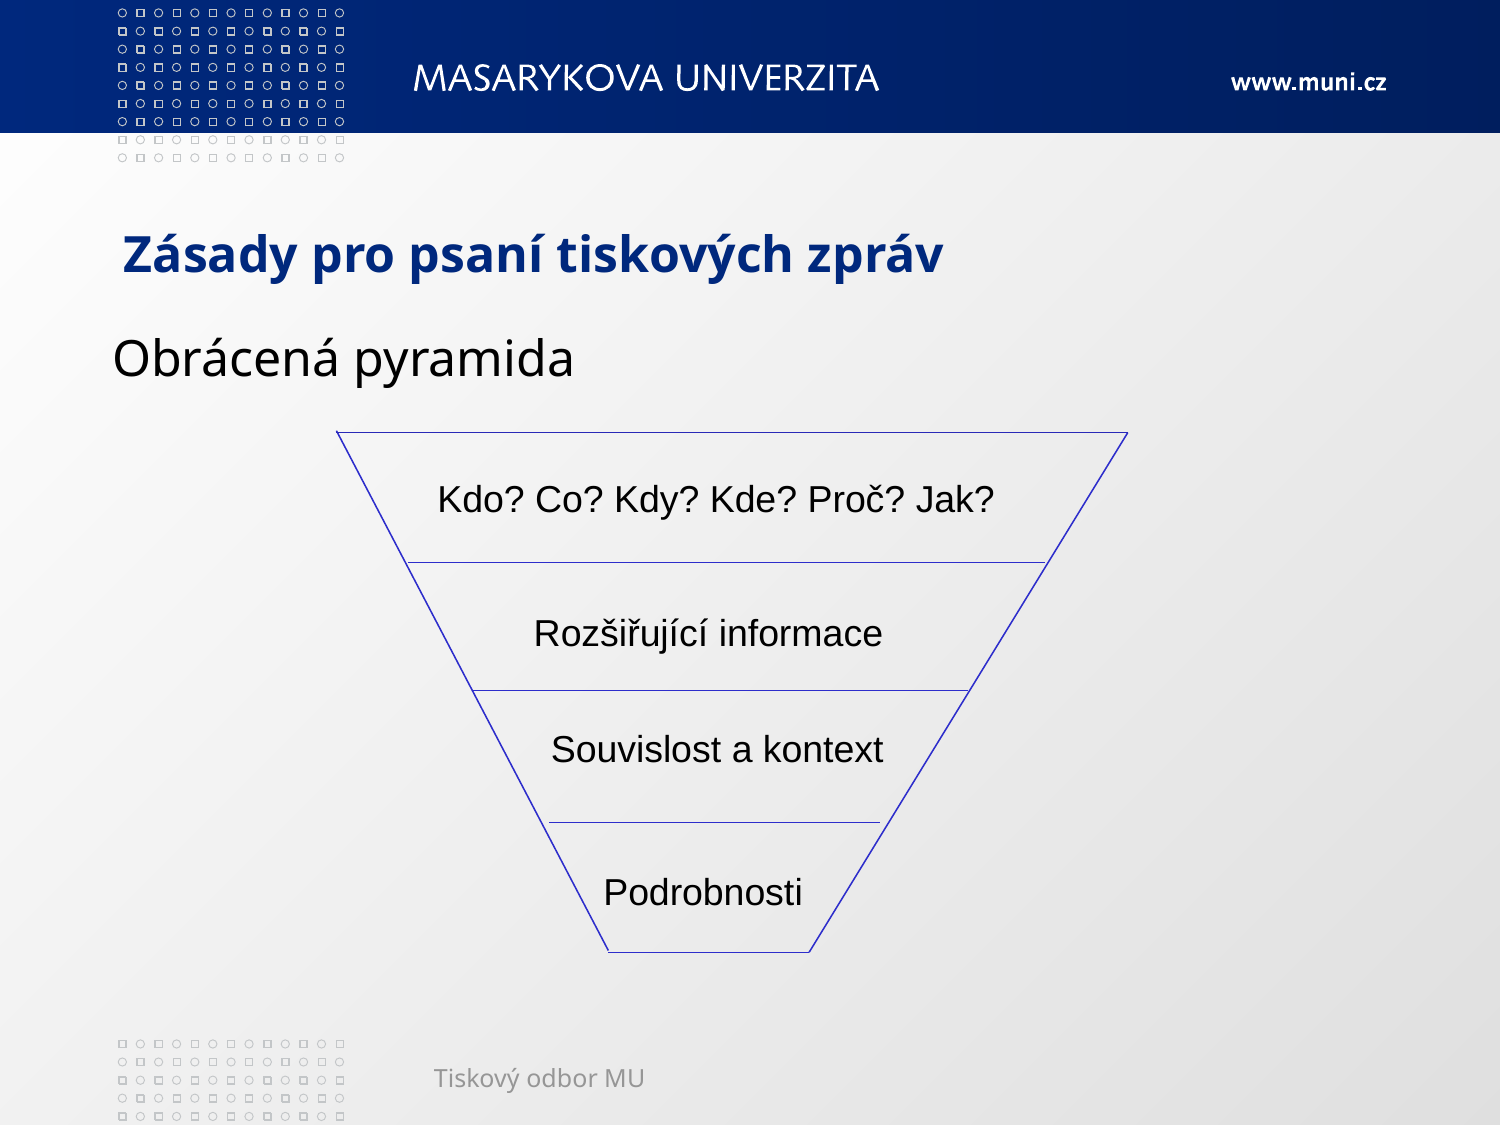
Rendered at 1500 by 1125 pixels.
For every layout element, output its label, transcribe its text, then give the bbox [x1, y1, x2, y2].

footer Tiskový odbor MU [419, 1025, 1081, 1100]
text_box Kdo? Co? Kdy? Kde? Proč? Jak? [614, 467, 803, 528]
text_box Podrobnosti [614, 860, 803, 921]
title Zásady pro psaní tiskových zpráv [123, 184, 1408, 291]
text_box Rozšiřující informace [614, 601, 803, 662]
list Obrácená pyramida [112, 326, 1463, 1001]
text_box Souvislost a kontext [614, 717, 803, 778]
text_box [808, 439, 1129, 953]
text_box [336, 439, 609, 951]
